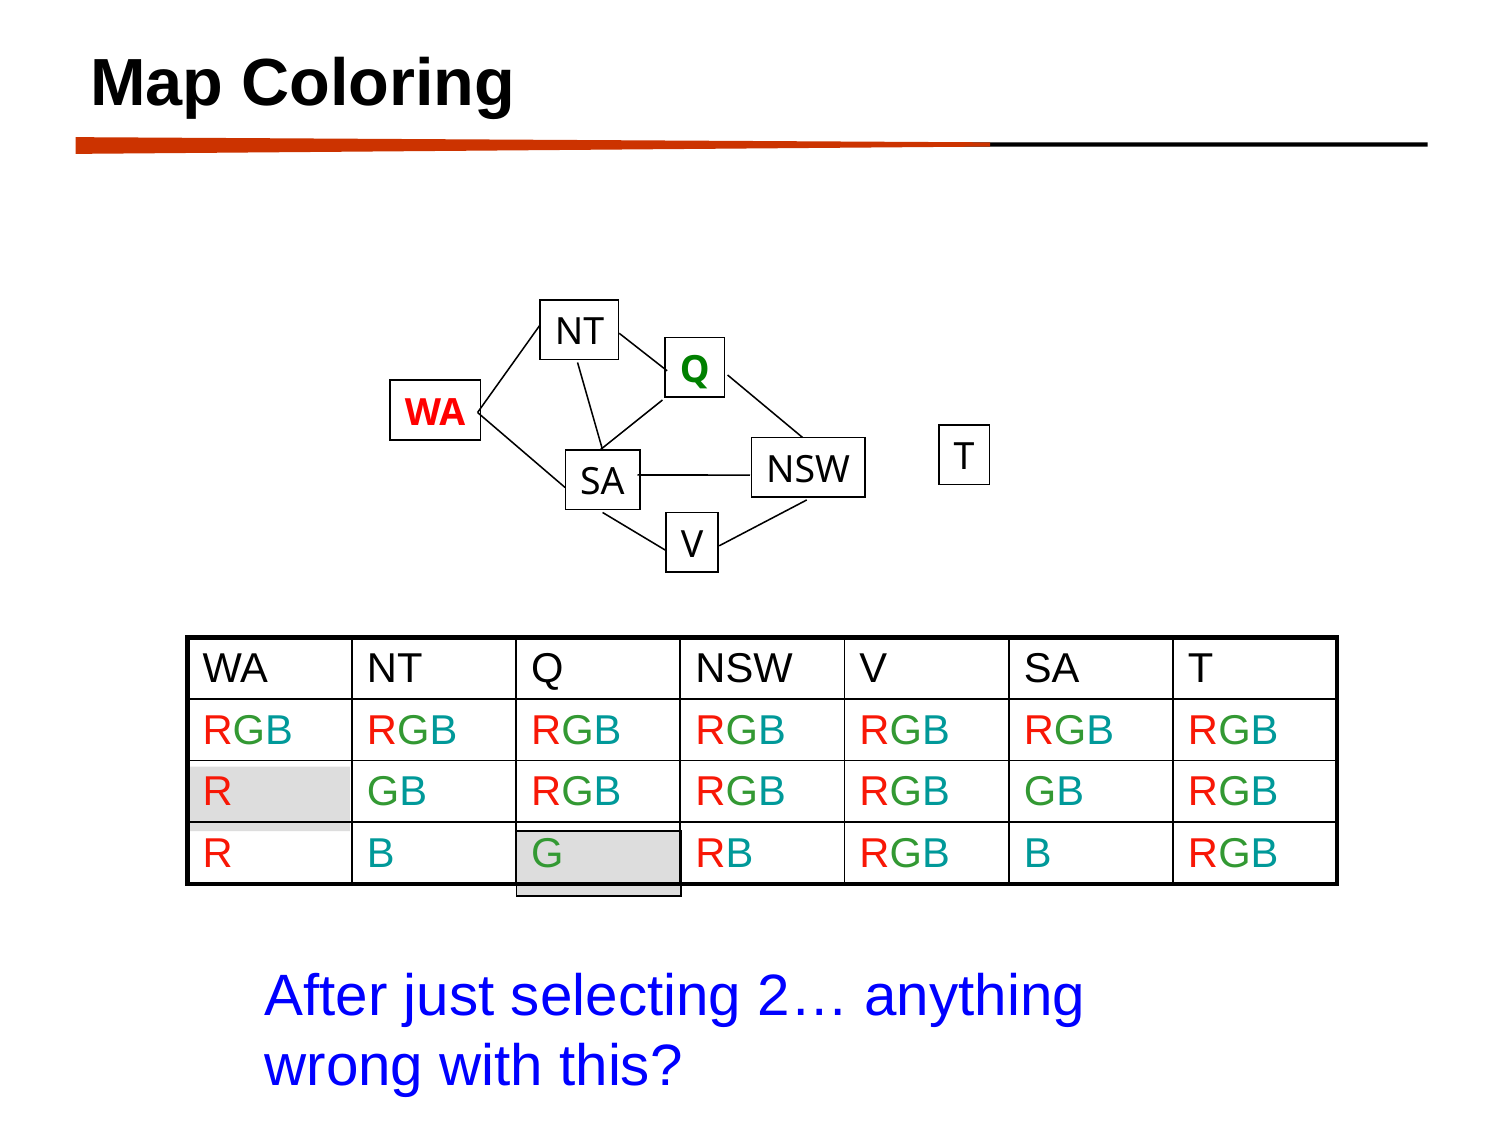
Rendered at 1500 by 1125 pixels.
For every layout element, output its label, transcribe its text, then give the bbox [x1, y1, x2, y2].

table_cell RGB [1174, 700, 1335, 760]
table_cell RGB [681, 700, 844, 760]
table_cell RGB [517, 761, 679, 821]
text_box After just selecting 2… anything wrong with this? [249, 949, 1150, 1105]
table_cell RB [681, 823, 844, 882]
table_cell RGB [190, 700, 351, 760]
table_header NSW [681, 640, 844, 698]
table_cell RGB [1174, 761, 1335, 821]
table_cell GB [1010, 761, 1172, 821]
table_cell RGB [681, 761, 844, 821]
table_header SA [1010, 640, 1172, 698]
table_cell RGB [353, 700, 515, 760]
table_cell G [517, 823, 679, 882]
table_cell RGB [517, 700, 679, 760]
table_cell RGB [845, 761, 1008, 821]
table_cell RGB [1174, 823, 1335, 882]
table_cell RGB [1010, 700, 1172, 760]
table_cell RGB [845, 823, 1008, 882]
table_header V [845, 640, 1008, 698]
table_cell R [190, 761, 351, 821]
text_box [387, 299, 992, 575]
title Map Coloring [74, 24, 1426, 133]
table_header Q [517, 640, 679, 698]
table_header WA [190, 640, 351, 698]
table_cell R [190, 823, 351, 882]
table_cell B [1010, 823, 1172, 882]
table_cell GB [353, 761, 515, 821]
table_header NT [353, 640, 515, 698]
text_box [516, 886, 682, 896]
table_cell RGB [845, 700, 1008, 760]
table_cell B [353, 823, 515, 882]
table_header T [1174, 640, 1335, 698]
